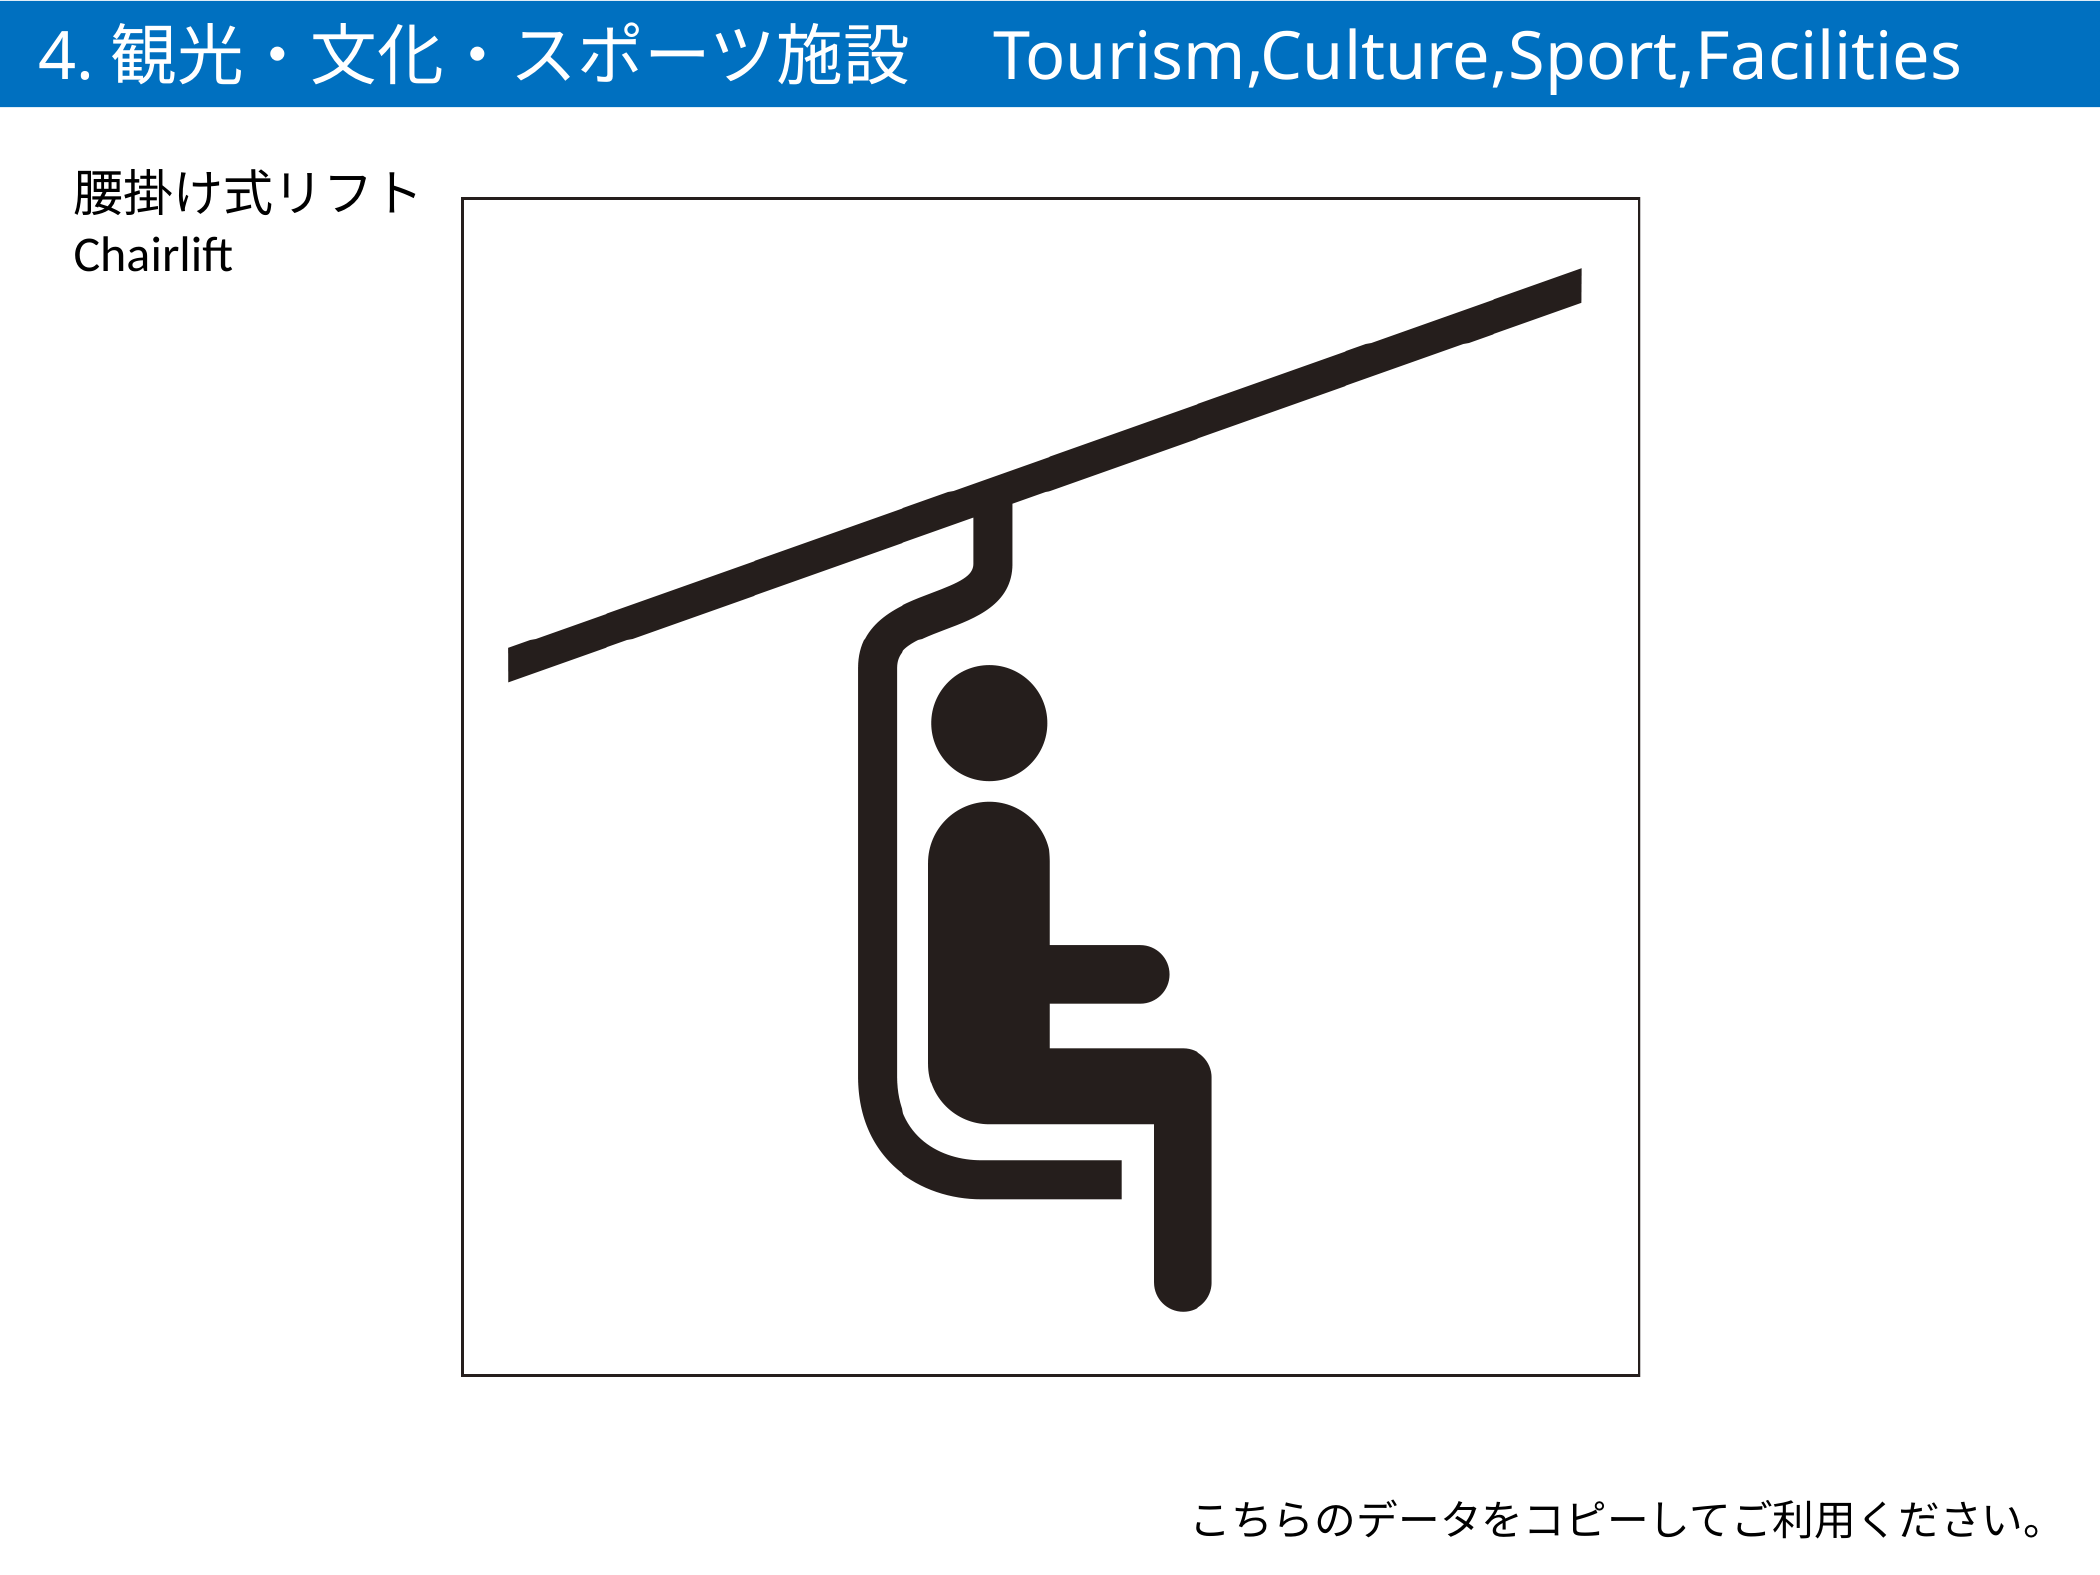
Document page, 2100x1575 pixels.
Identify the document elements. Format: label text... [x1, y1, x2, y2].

text_box こちらのデータをコピーしてご利用ください。 [1174, 1486, 2081, 1552]
text_box [0, 0, 2100, 108]
picture [459, 196, 1641, 1378]
text_box 4.観光・文化・スポーツ施設 Tourism,Culture,Sport,Facilities [23, 5, 1979, 101]
text_box 腰掛け式リフト Chairlift [58, 153, 439, 289]
